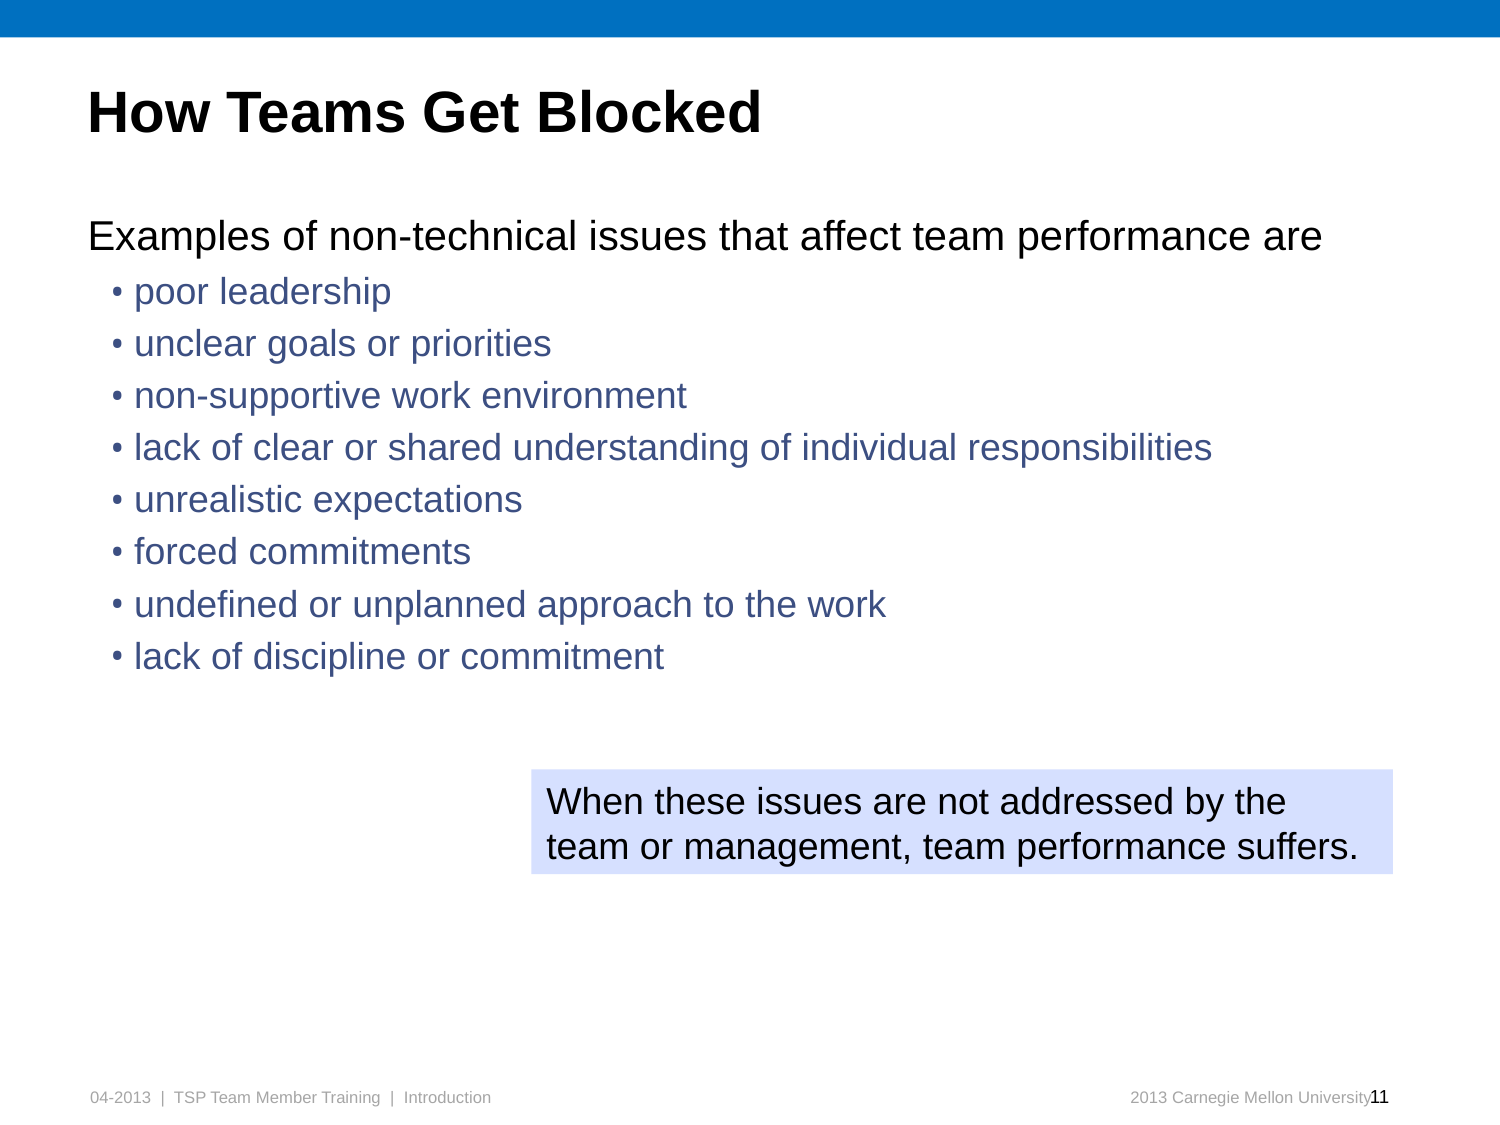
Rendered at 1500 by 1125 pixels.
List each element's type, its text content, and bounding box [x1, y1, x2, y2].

title How Teams Get Blocked [87, 87, 1439, 212]
text_box When these issues are not addressed by the team or management, team performance suffers. [531, 769, 1393, 875]
list Examples of non-technical issues that affect team performance are poor leadership unclear goals or priorities non-supportive work environment lack of clear or shared understanding of individual responsibilities unrealistic expectations forced commitments undefined or unplanned approach to the work lack of discipline or commitment [87, 212, 1440, 799]
